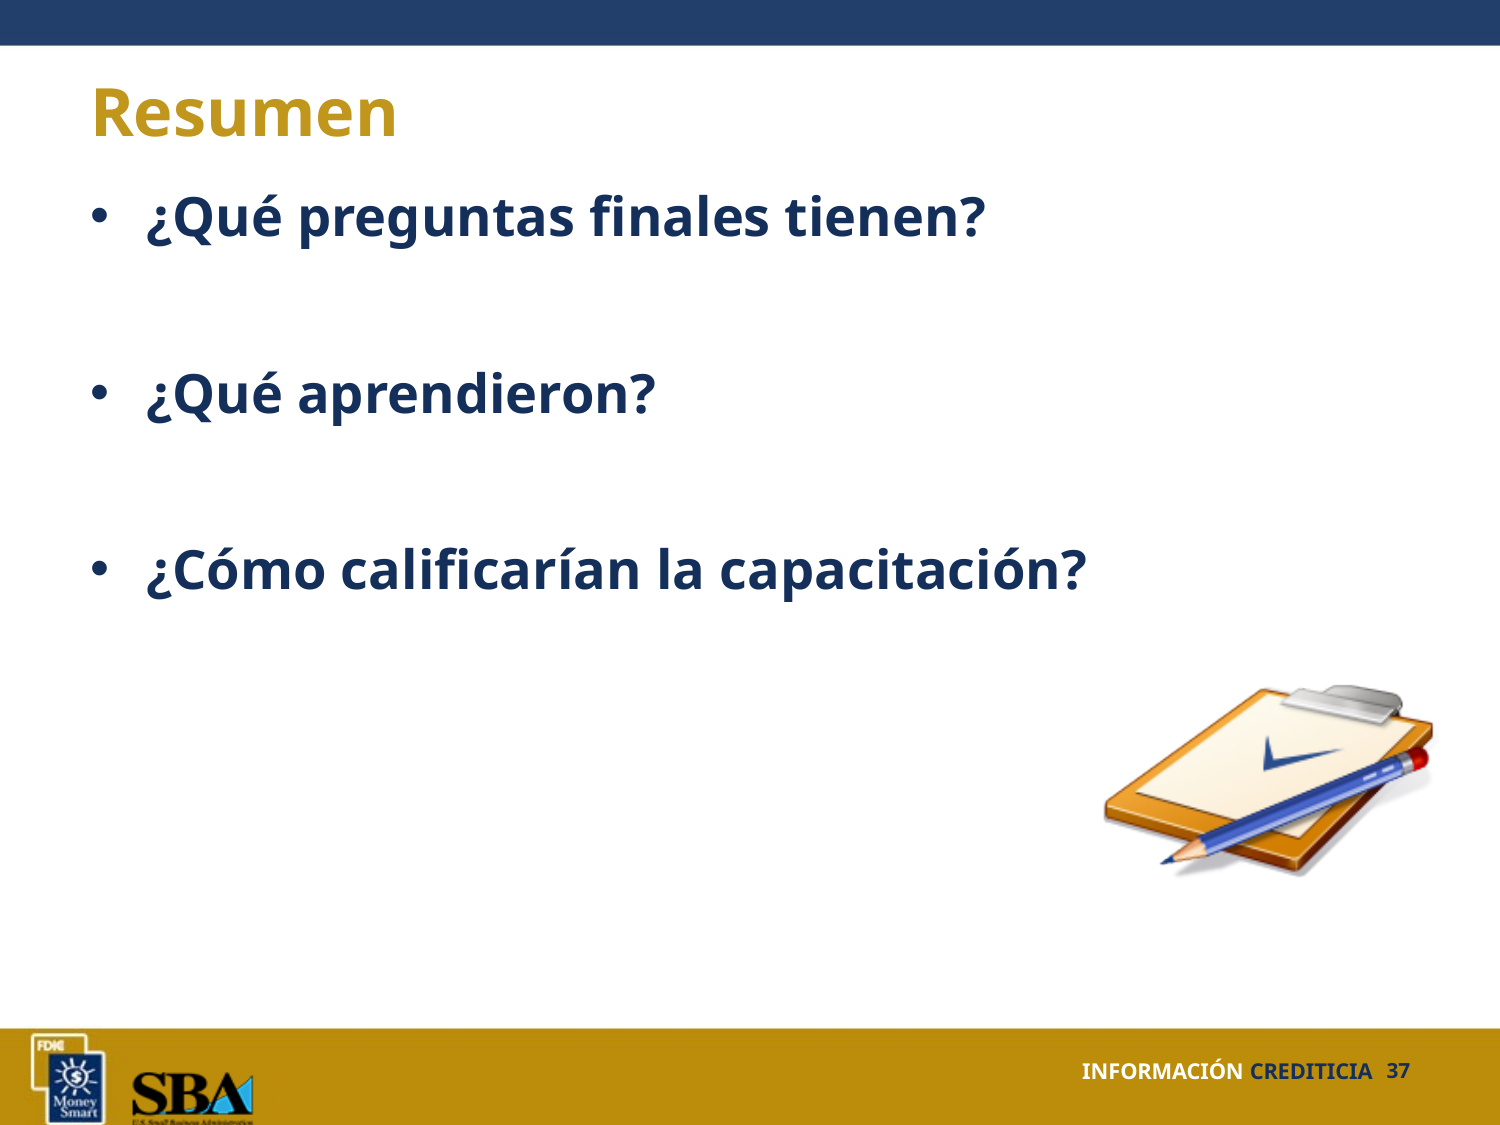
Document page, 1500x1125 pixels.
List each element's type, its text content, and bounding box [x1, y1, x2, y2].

list ¿Qué preguntas finales tienen? ¿Qué aprendieron? ¿Cómo calificarían la capacitación? [74, 174, 1426, 876]
picture [0, 0, 1500, 1125]
title Resumen [74, 62, 1426, 163]
